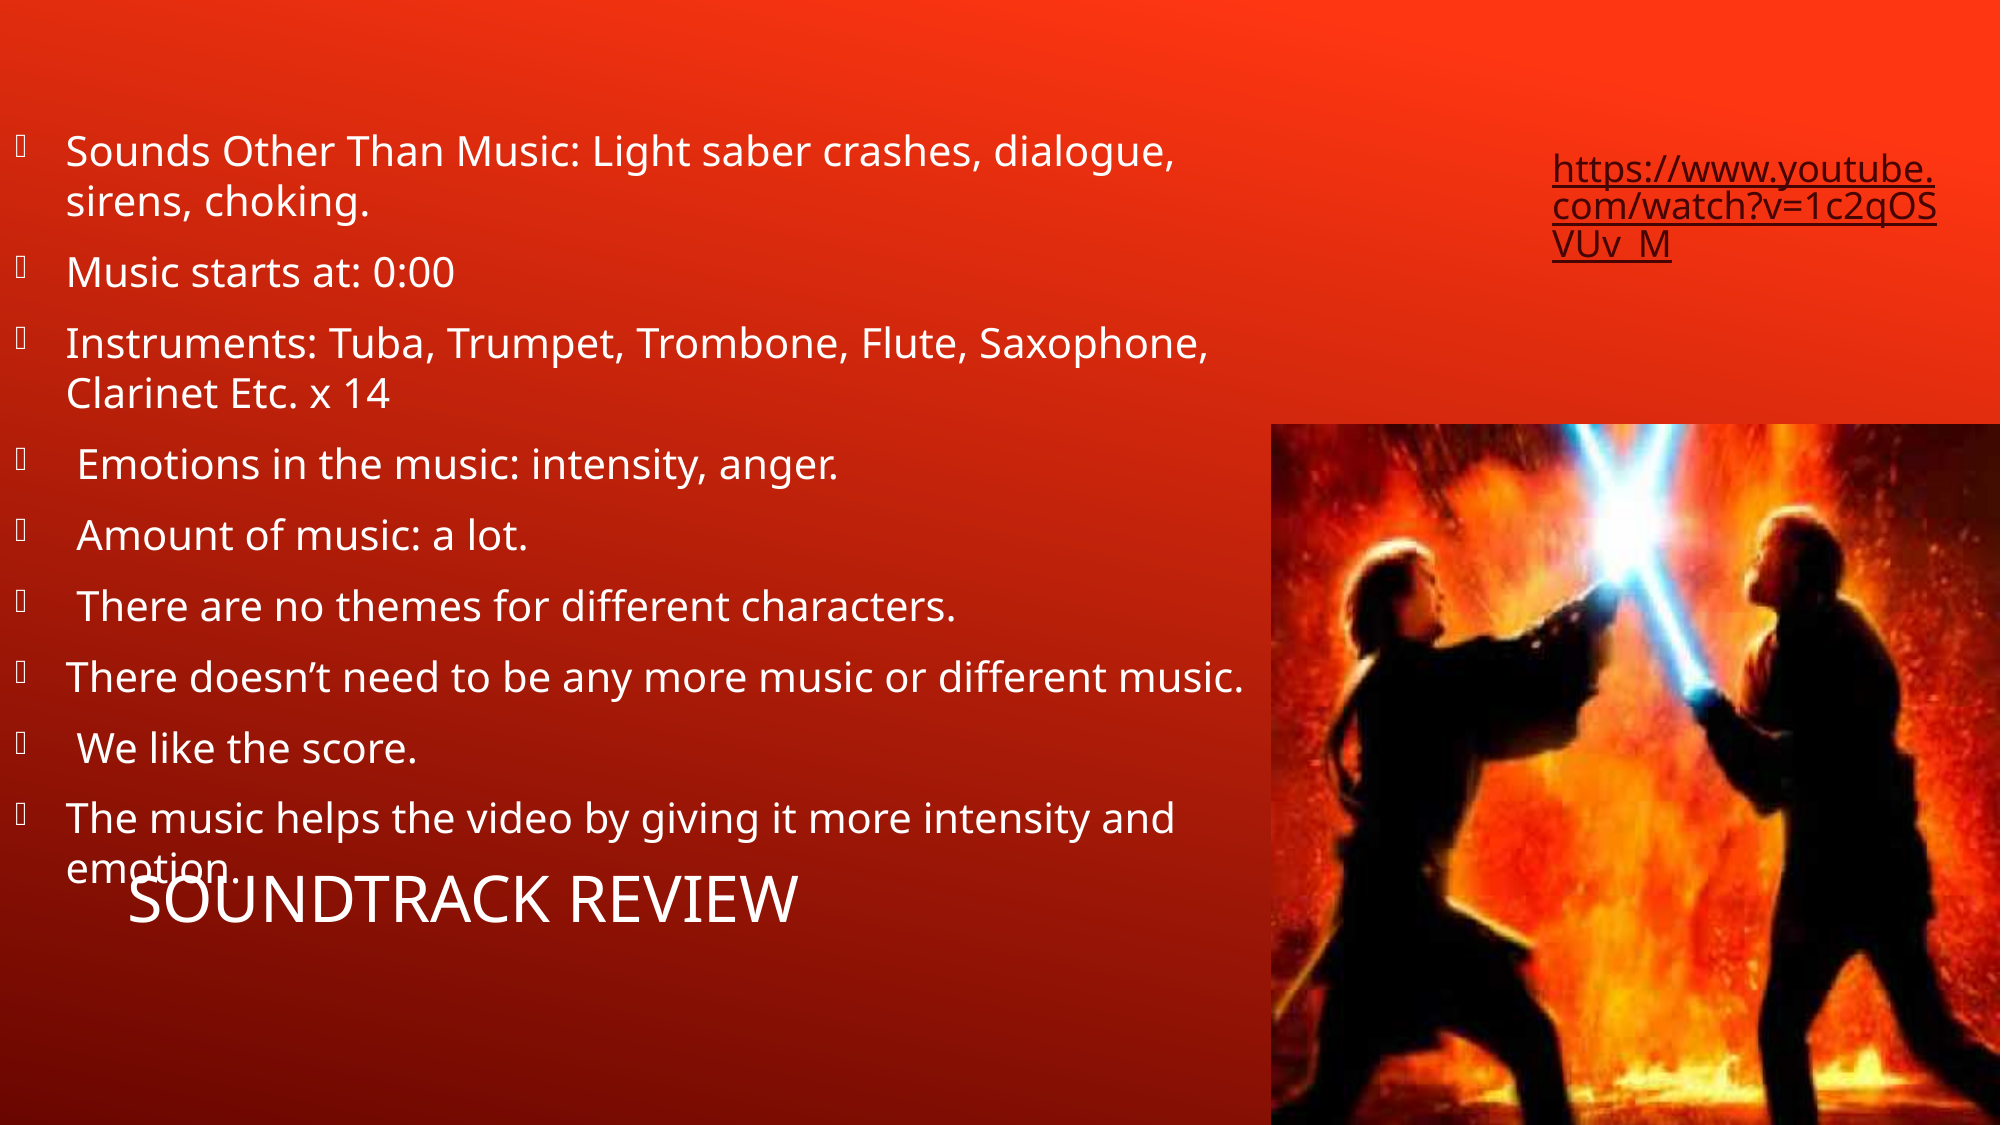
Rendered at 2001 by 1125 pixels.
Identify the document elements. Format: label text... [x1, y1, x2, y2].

picture [1271, 424, 2000, 1125]
list Sounds Other Than Music: Light saber crashes, dialogue, sirens, choking. Music starts at: 0:00 Instruments: Tuba, Trumpet, Trombone, Flute, Saxophone, Clarinet Etc. x 14 Emotions in the music: intensity, anger. Amount of music: a lot. There are no themes for different characters. There doesn’t need to be any more music or different music. We like the score. The music helps the video by giving it more intensity and emotion. [0, 117, 1272, 900]
text_box https://www.youtube.com/watch?v=1c2qOSVUv_M [1537, 137, 1958, 204]
title Soundtrack review [112, 900, 1042, 1098]
